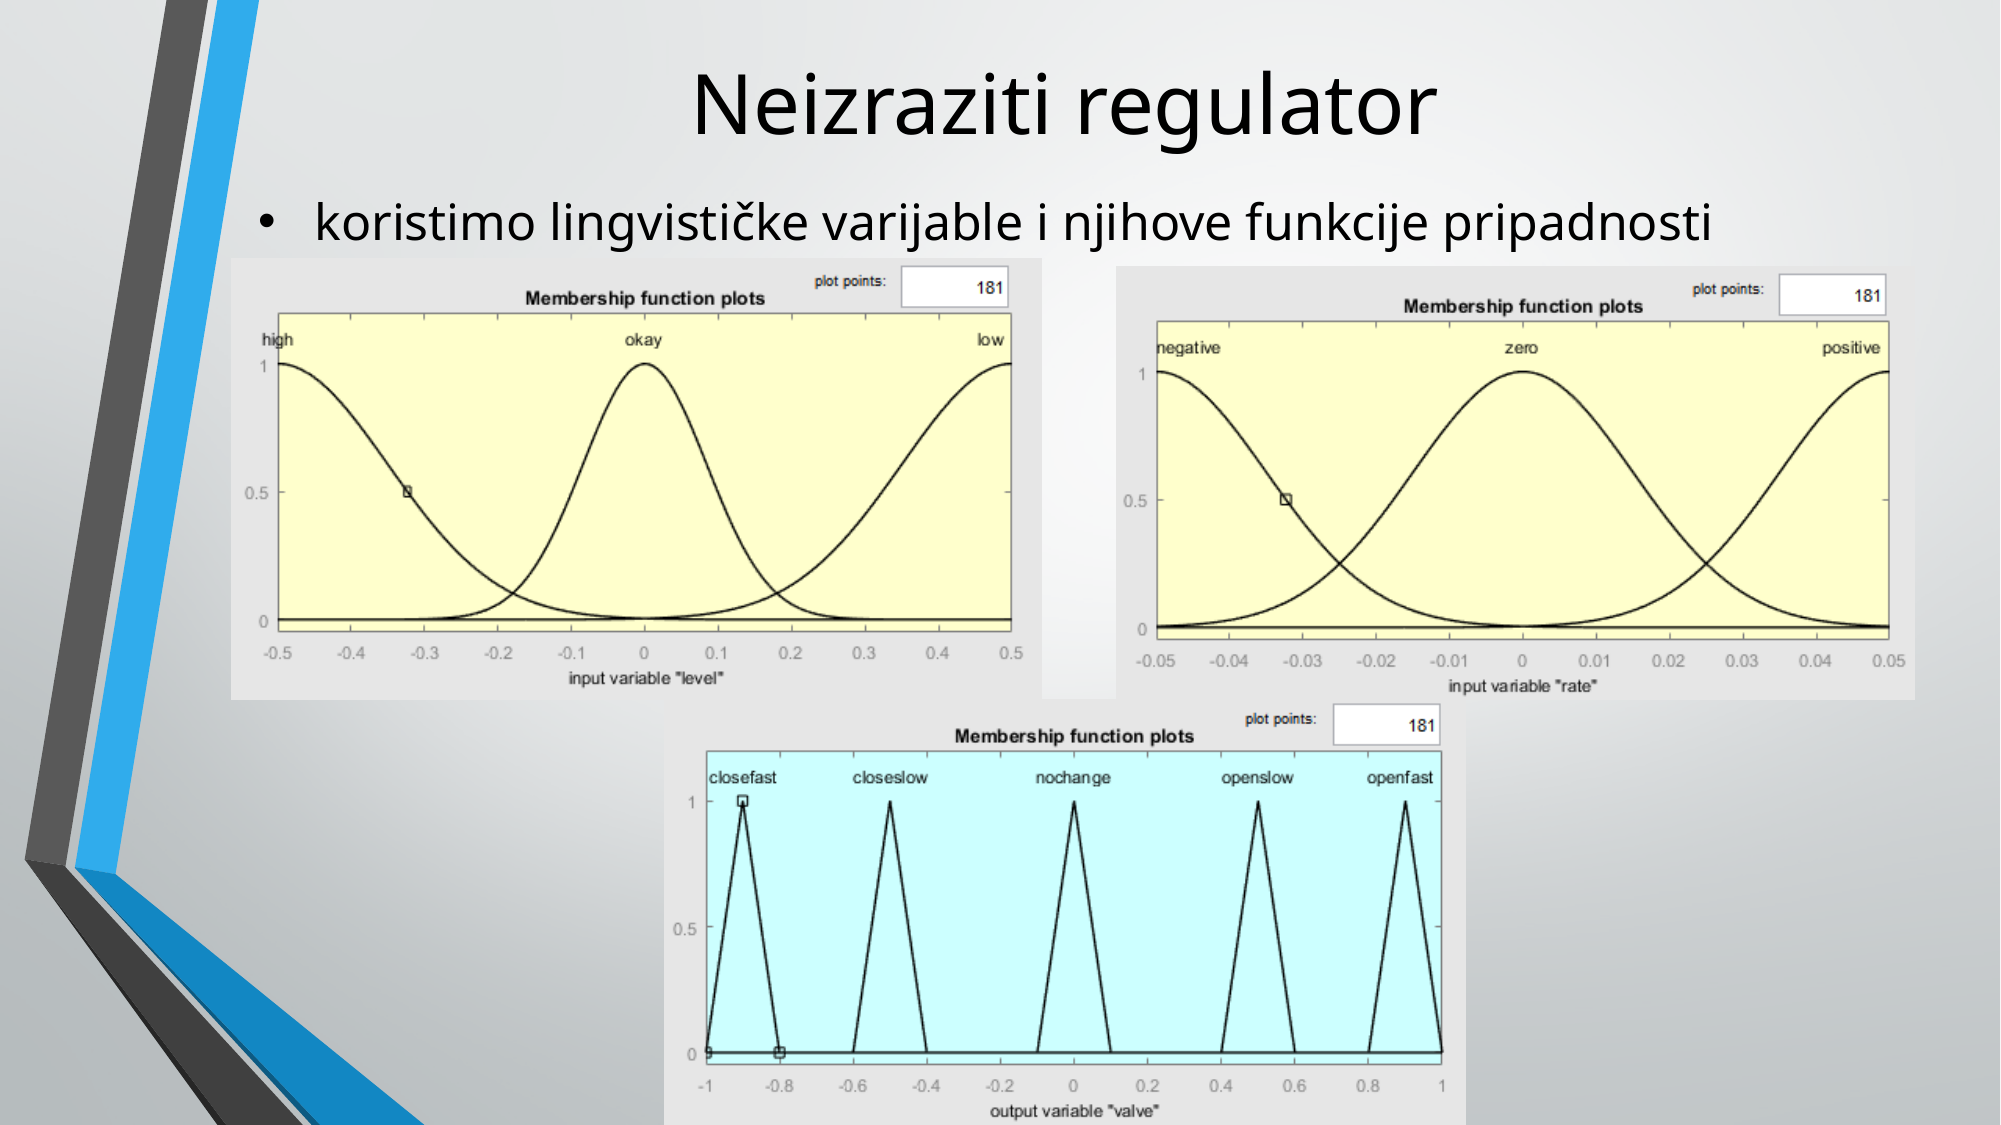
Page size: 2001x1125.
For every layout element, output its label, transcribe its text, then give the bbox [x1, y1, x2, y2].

text_box koristimo lingvističke varijable i njihove funkcije pripadnosti [243, 183, 1887, 258]
picture [231, 258, 1915, 1125]
title Neizraziti regulator [243, 18, 1887, 183]
